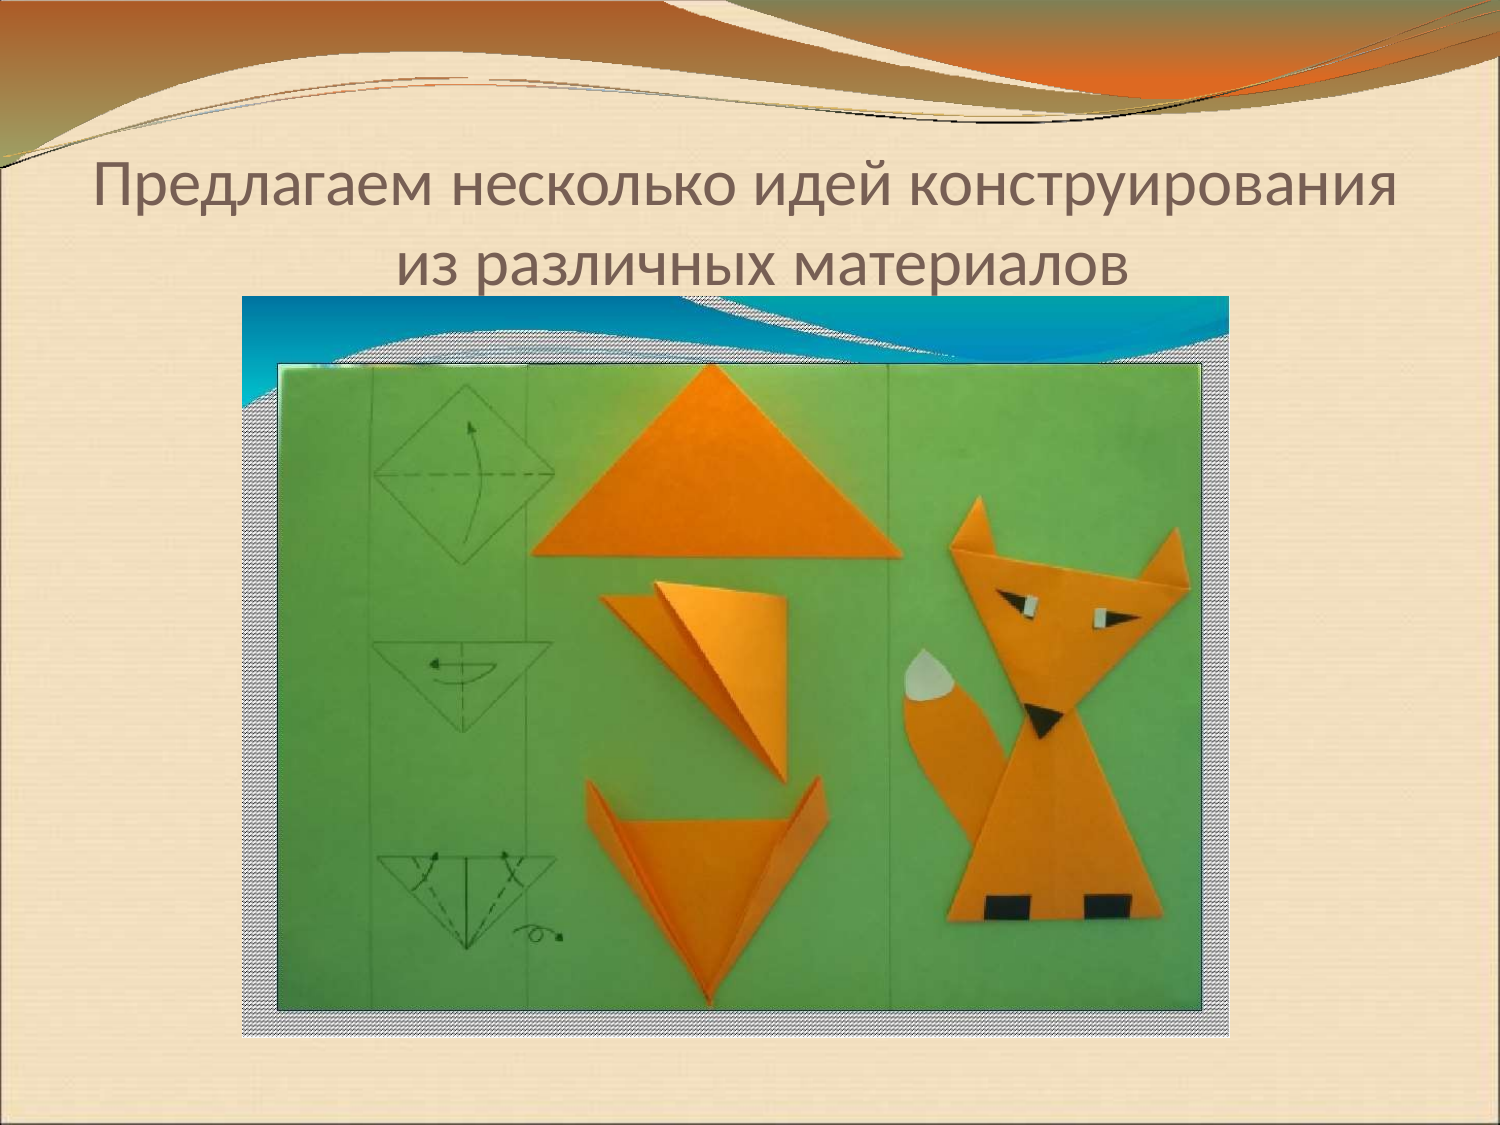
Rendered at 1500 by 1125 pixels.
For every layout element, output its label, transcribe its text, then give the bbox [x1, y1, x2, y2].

title Предлагаем несколько идей конструирования из различных материалов [90, 137, 1410, 327]
picture [0, 0, 1500, 1125]
